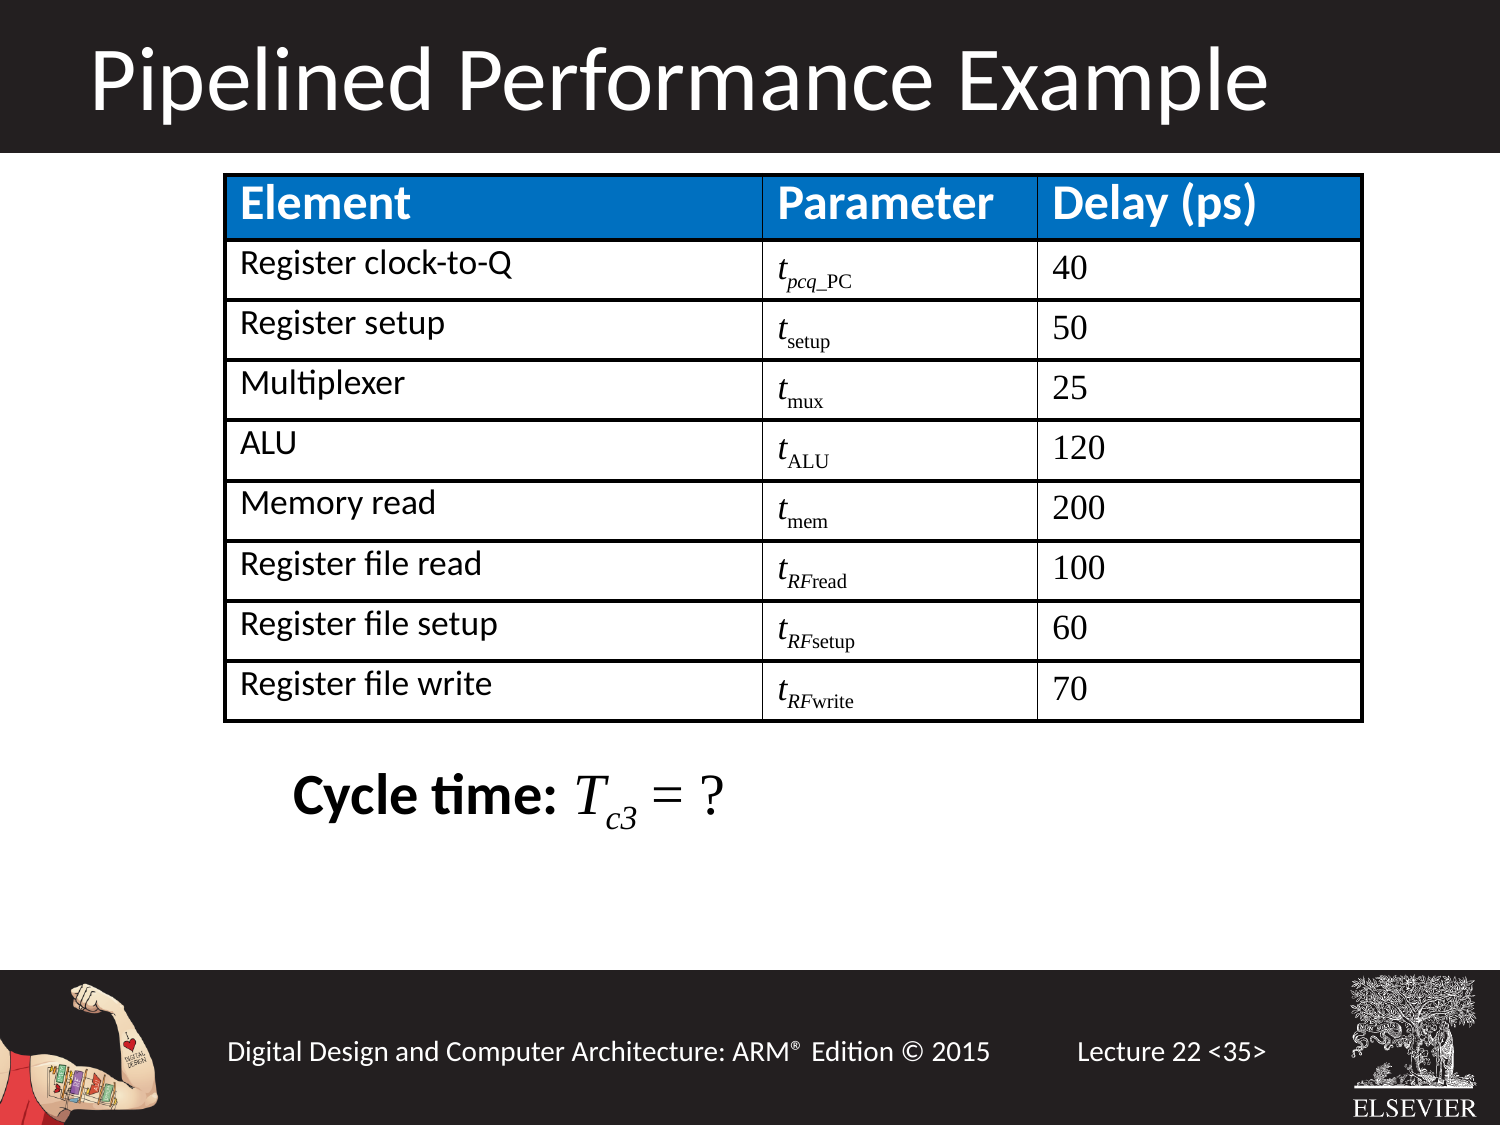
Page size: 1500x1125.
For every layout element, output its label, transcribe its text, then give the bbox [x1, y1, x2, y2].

table_cell Register file read [227, 543, 762, 599]
text_box Pipelined Performance Example [75, 11, 1375, 136]
table_cell 100 [1038, 543, 1360, 599]
table_cell tRFread [763, 543, 1037, 599]
table_cell 70 [1038, 663, 1360, 719]
table_cell tmem [763, 483, 1037, 539]
table_cell tpcq_PC [763, 242, 1037, 298]
table_cell tALU [763, 422, 1037, 479]
table_cell tmux [763, 362, 1037, 418]
table_header Delay (ps) [1038, 177, 1360, 231]
table_cell Register file setup [227, 603, 762, 659]
table_cell Register file write [227, 663, 762, 719]
picture [0, 979, 163, 1125]
picture [1350, 974, 1477, 1117]
table_header Element [227, 233, 762, 238]
table_cell Multiplexer [227, 362, 762, 418]
table_cell 120 [1038, 422, 1360, 479]
table_cell Register setup [227, 302, 762, 358]
table_cell tRFsetup [763, 603, 1037, 659]
table_cell Register clock-to-Q [227, 242, 762, 298]
table_cell ALU [227, 422, 762, 479]
table_cell 25 [1038, 362, 1360, 418]
table_header Parameter [763, 233, 1037, 238]
text_box Cycle time: Tc3 = ? [278, 750, 1375, 925]
table_cell 50 [1038, 302, 1360, 358]
table_cell tsetup [763, 302, 1037, 358]
table_cell 200 [1038, 483, 1360, 539]
table_cell 60 [1038, 603, 1360, 659]
table_cell 40 [1038, 242, 1360, 298]
table_header Delay (ps) [1038, 233, 1360, 238]
table_cell Memory read [227, 483, 762, 539]
table_header Element [227, 177, 762, 231]
table_header Parameter [763, 177, 1037, 231]
table_cell tRFwrite [763, 663, 1037, 719]
